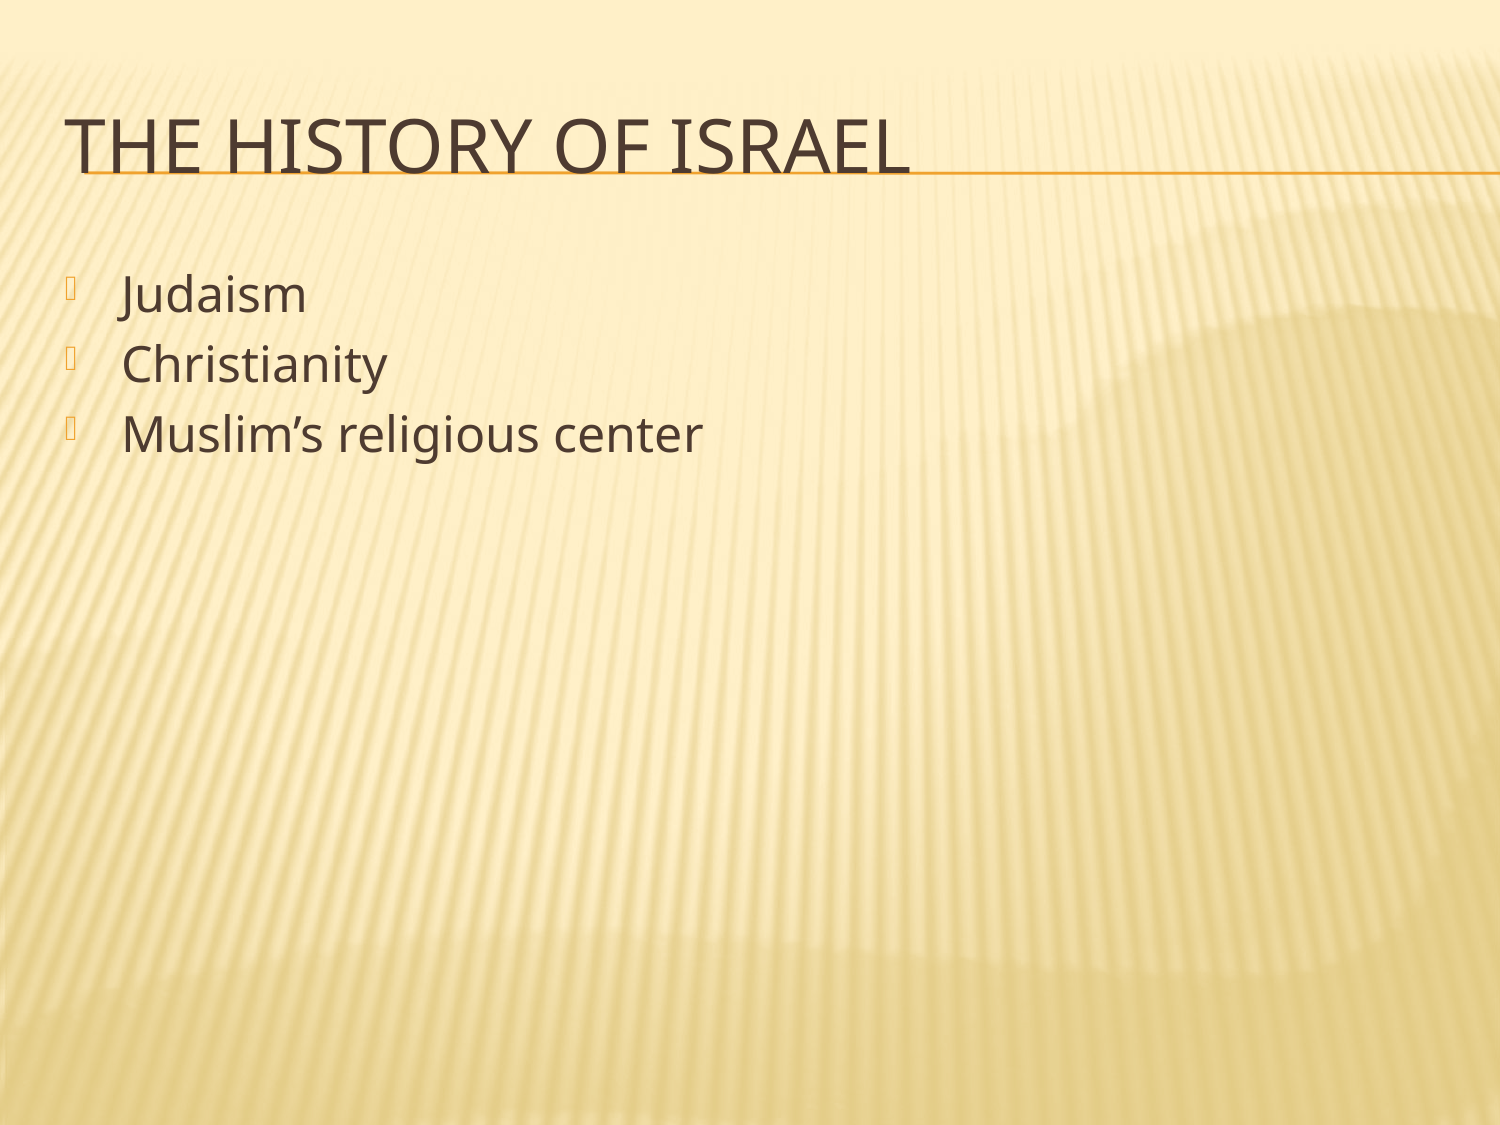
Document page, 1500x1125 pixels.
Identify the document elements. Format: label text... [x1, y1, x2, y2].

title The History of Israel [50, 75, 1475, 213]
list Judaism Christianity Muslim’s religious center [50, 254, 1475, 998]
